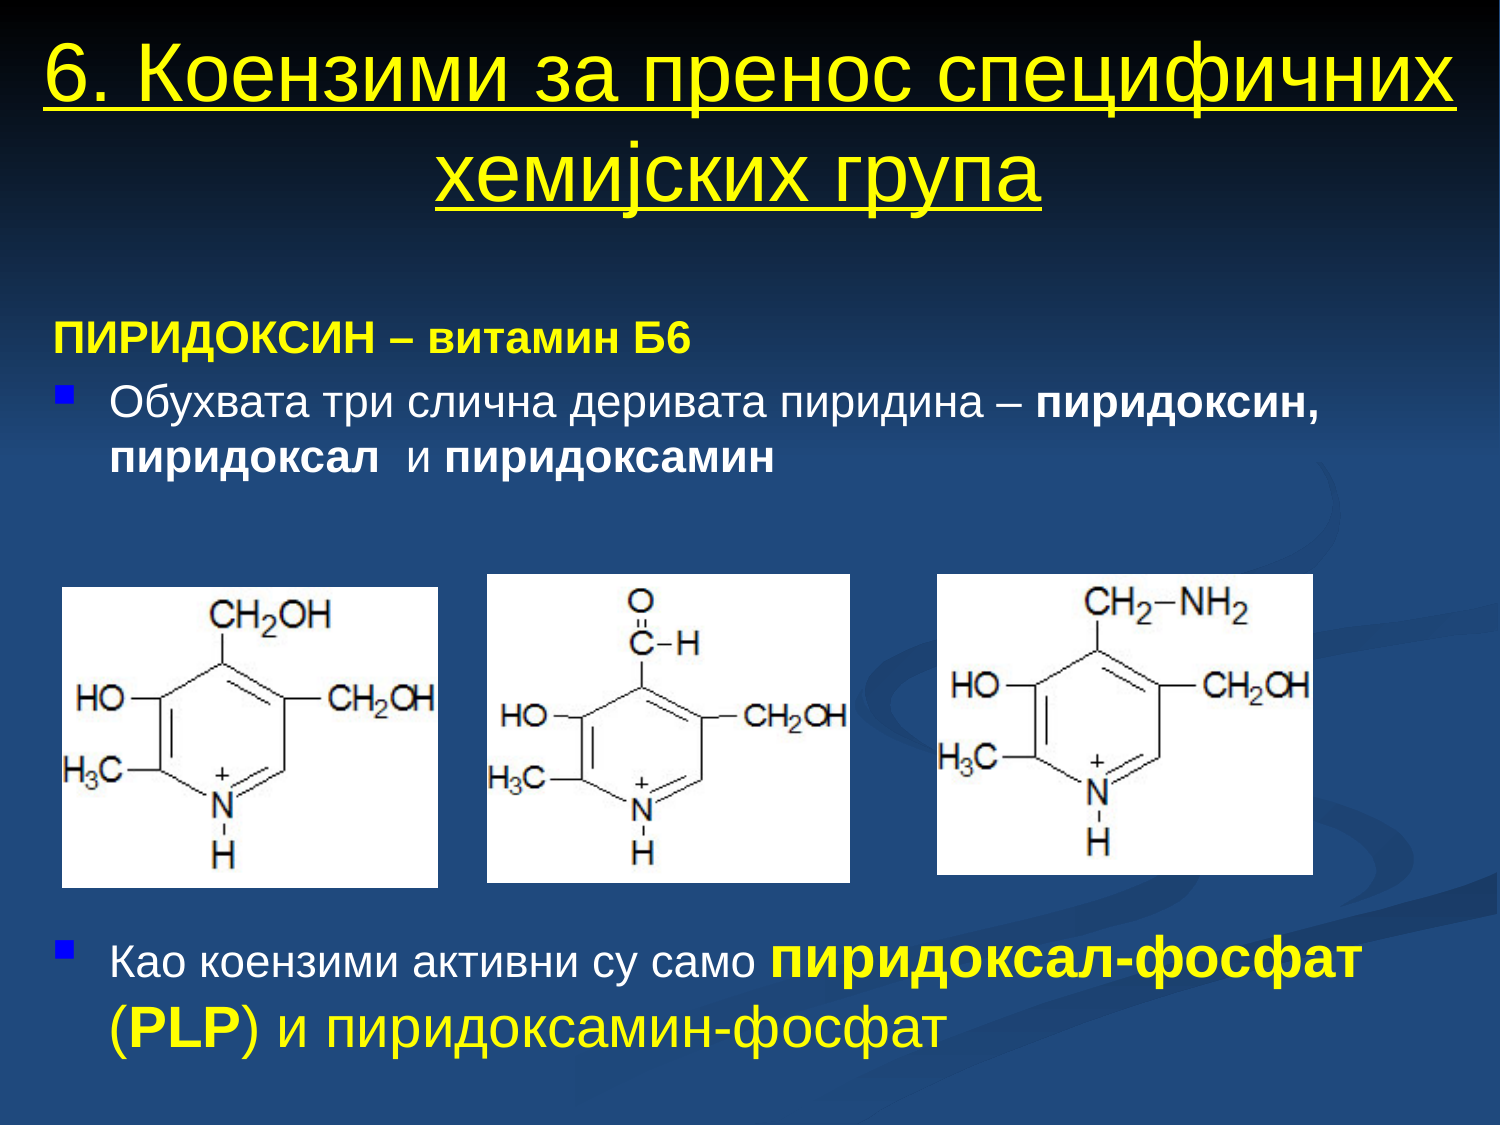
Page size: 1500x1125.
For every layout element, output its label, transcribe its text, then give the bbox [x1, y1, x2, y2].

picture [937, 574, 1313, 875]
picture [487, 574, 851, 883]
list ПИРИДОКСИН – витамин Б6 Обухвата три слична деривата пиридина – пиридоксин, пиридоксал и пиридоксамин Као коензими активни су само пиридоксал-фосфат (PLP) и пиридоксамин-фосфат [37, 299, 1500, 1125]
picture [62, 587, 438, 888]
title 6. Коензими за пренос специфичних хемијских група [0, 24, 1500, 212]
